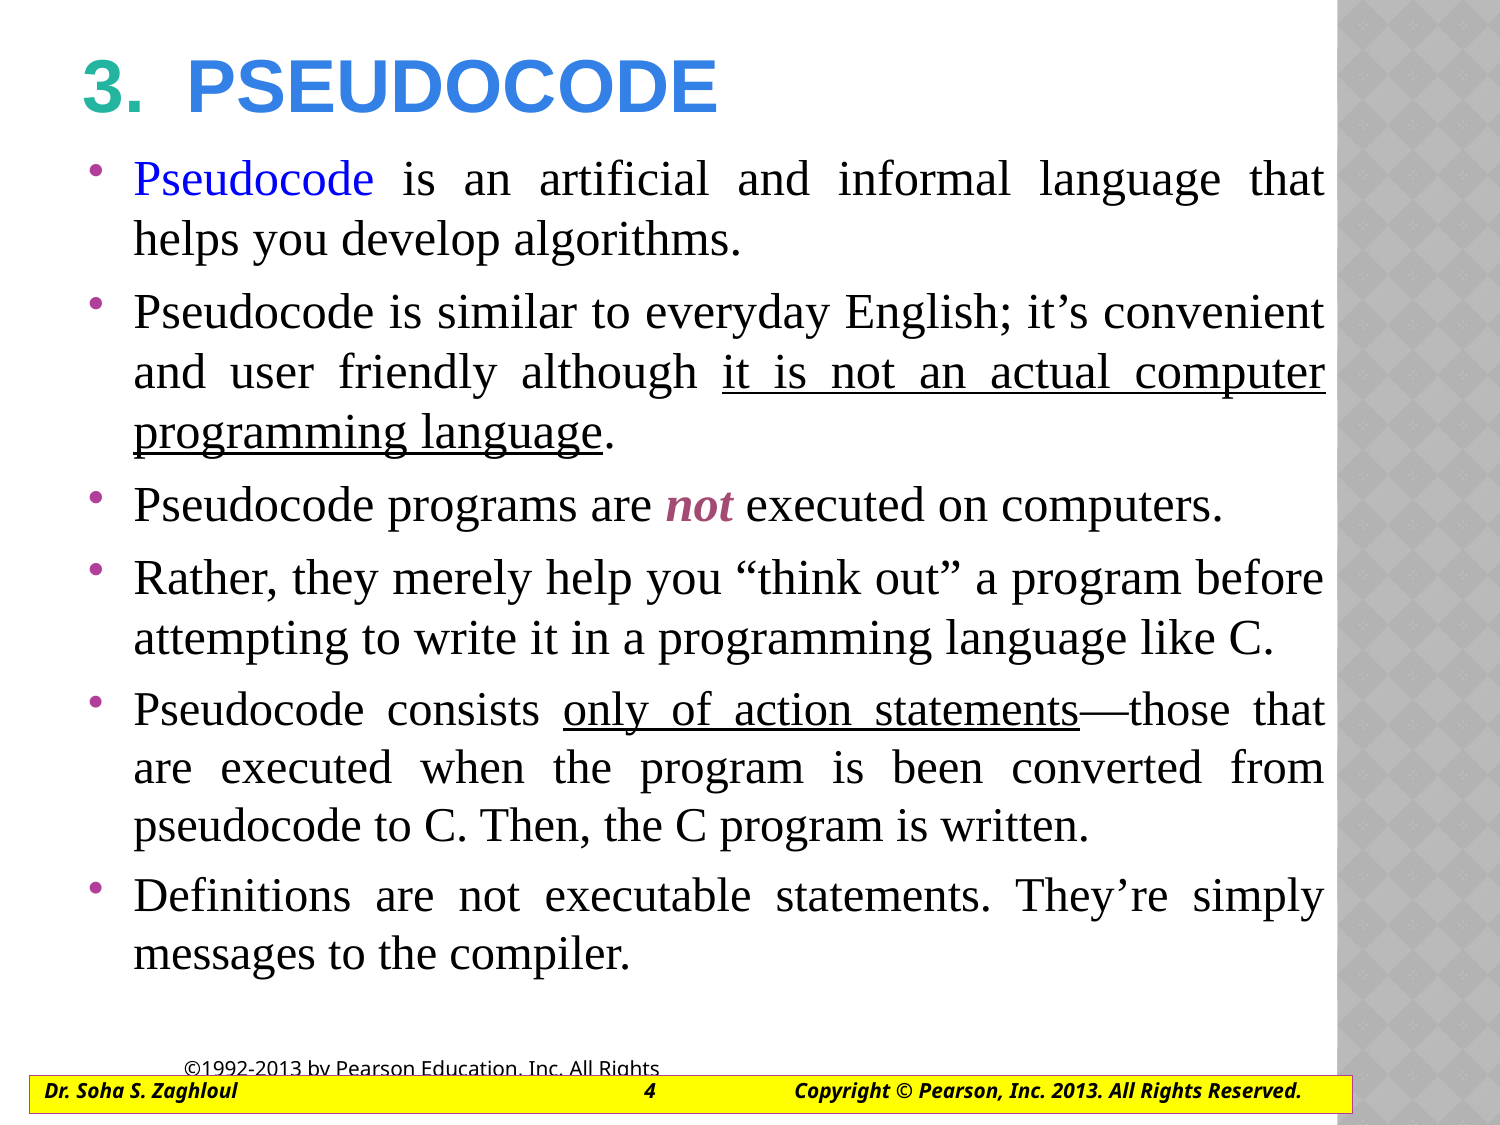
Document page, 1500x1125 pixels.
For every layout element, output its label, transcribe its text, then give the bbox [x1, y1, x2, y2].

list Pseudocode is an artificial and informal language that helps you develop algorithms. Pseudocode is similar to everyday English; it’s convenient and user friendly although it is not an actual computer programming language. Pseudocode programs are not executed on computers. Rather, they merely help you “think out” a program before attempting to write it in a programming language like C. Pseudocode consists only of action statements—those that are executed when the program is been converted from pseudocode to C. Then, the C program is written. Definitions are not executable statements. They’re simply messages to the compiler. [75, 137, 1341, 1012]
title 3. Pseudocode [75, 19, 1263, 128]
text_box Dr. Soha S. Zaghloul 4 Copyright © Pearson, Inc. 2013. All Rights Reserved. [29, 1075, 1353, 1114]
